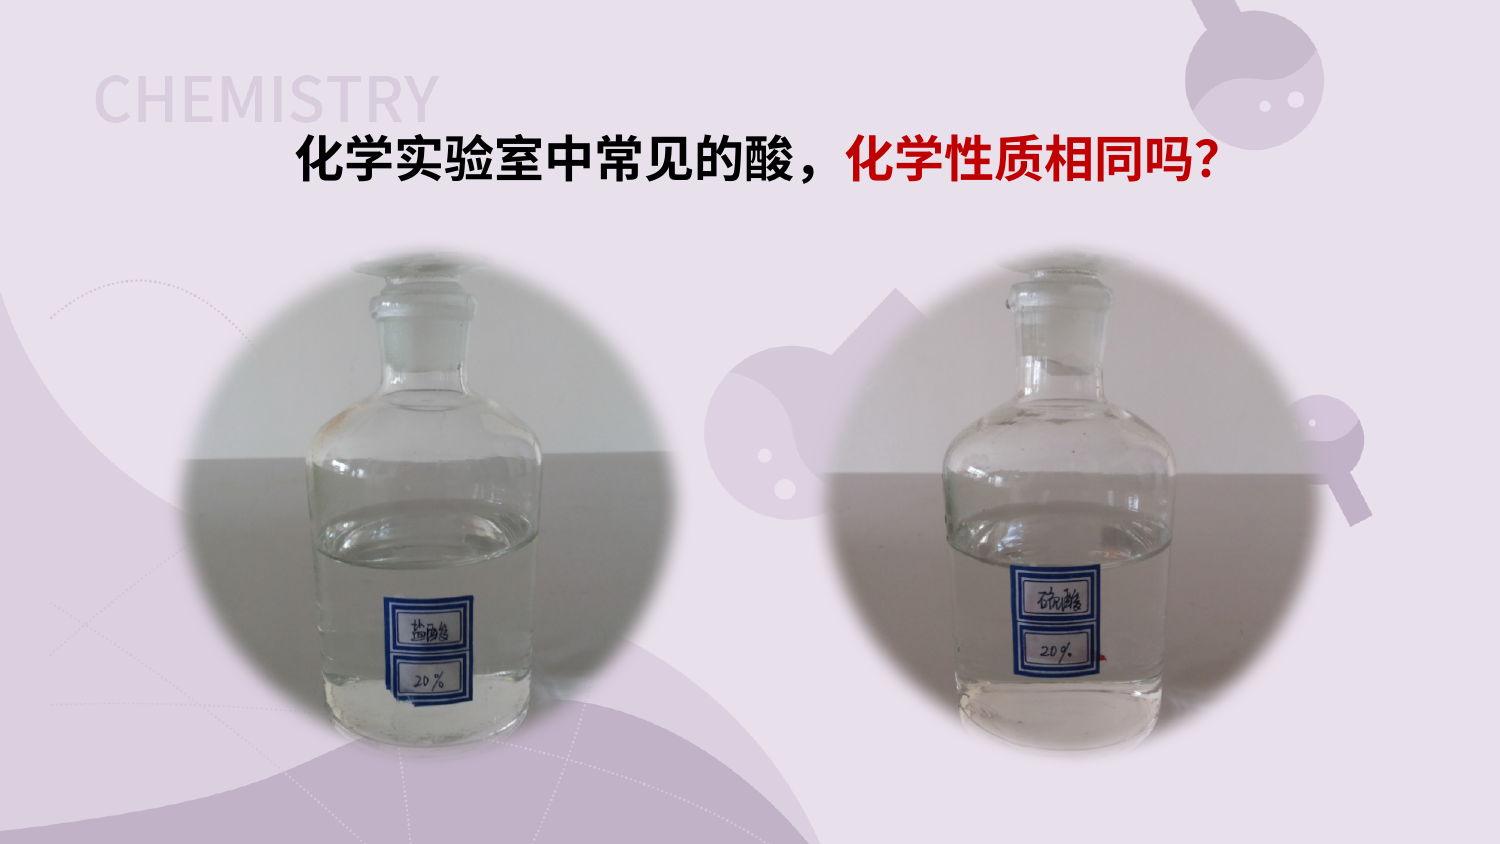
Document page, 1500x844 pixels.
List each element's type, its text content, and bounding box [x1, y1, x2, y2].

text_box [162, 236, 1338, 768]
text_box 化学实验室中常见的酸，化学性质相同吗？ [214, 120, 1325, 236]
picture [0, 0, 1500, 844]
